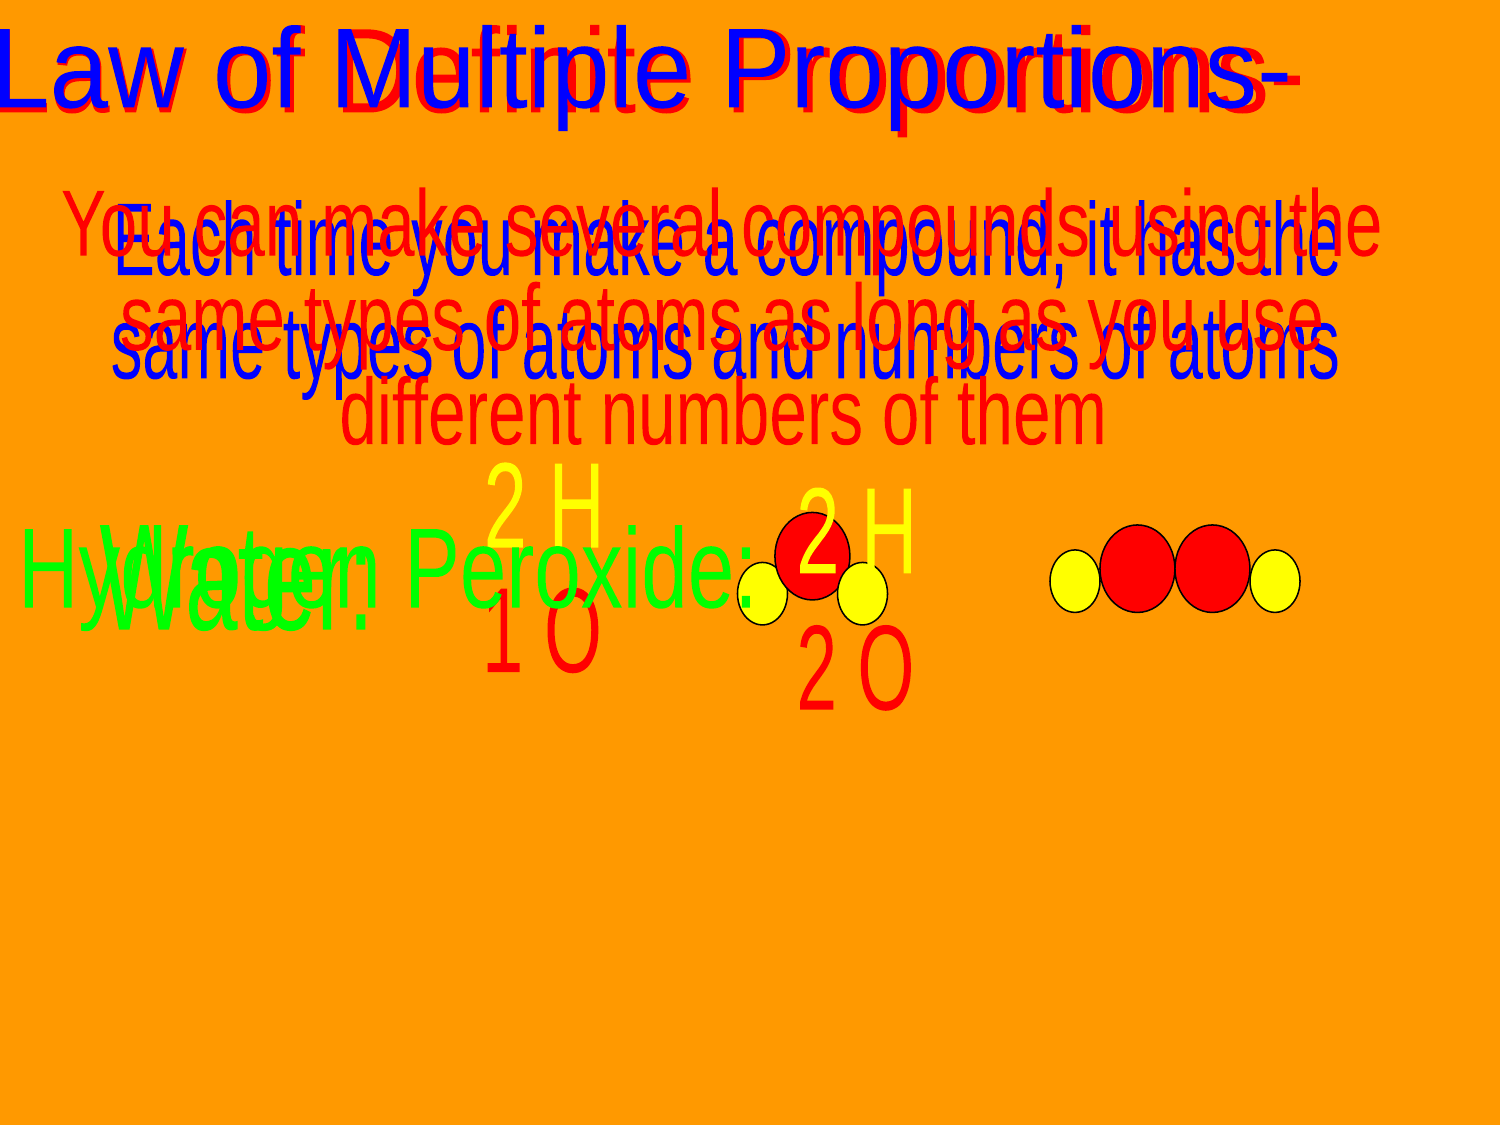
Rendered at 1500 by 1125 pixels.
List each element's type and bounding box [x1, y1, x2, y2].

text_box [837, 562, 888, 625]
text_box [1174, 524, 1250, 613]
text_box [1050, 549, 1101, 613]
text_box [737, 562, 788, 625]
text_box [1099, 524, 1175, 613]
text_box [774, 512, 850, 600]
text_box [1250, 549, 1301, 613]
